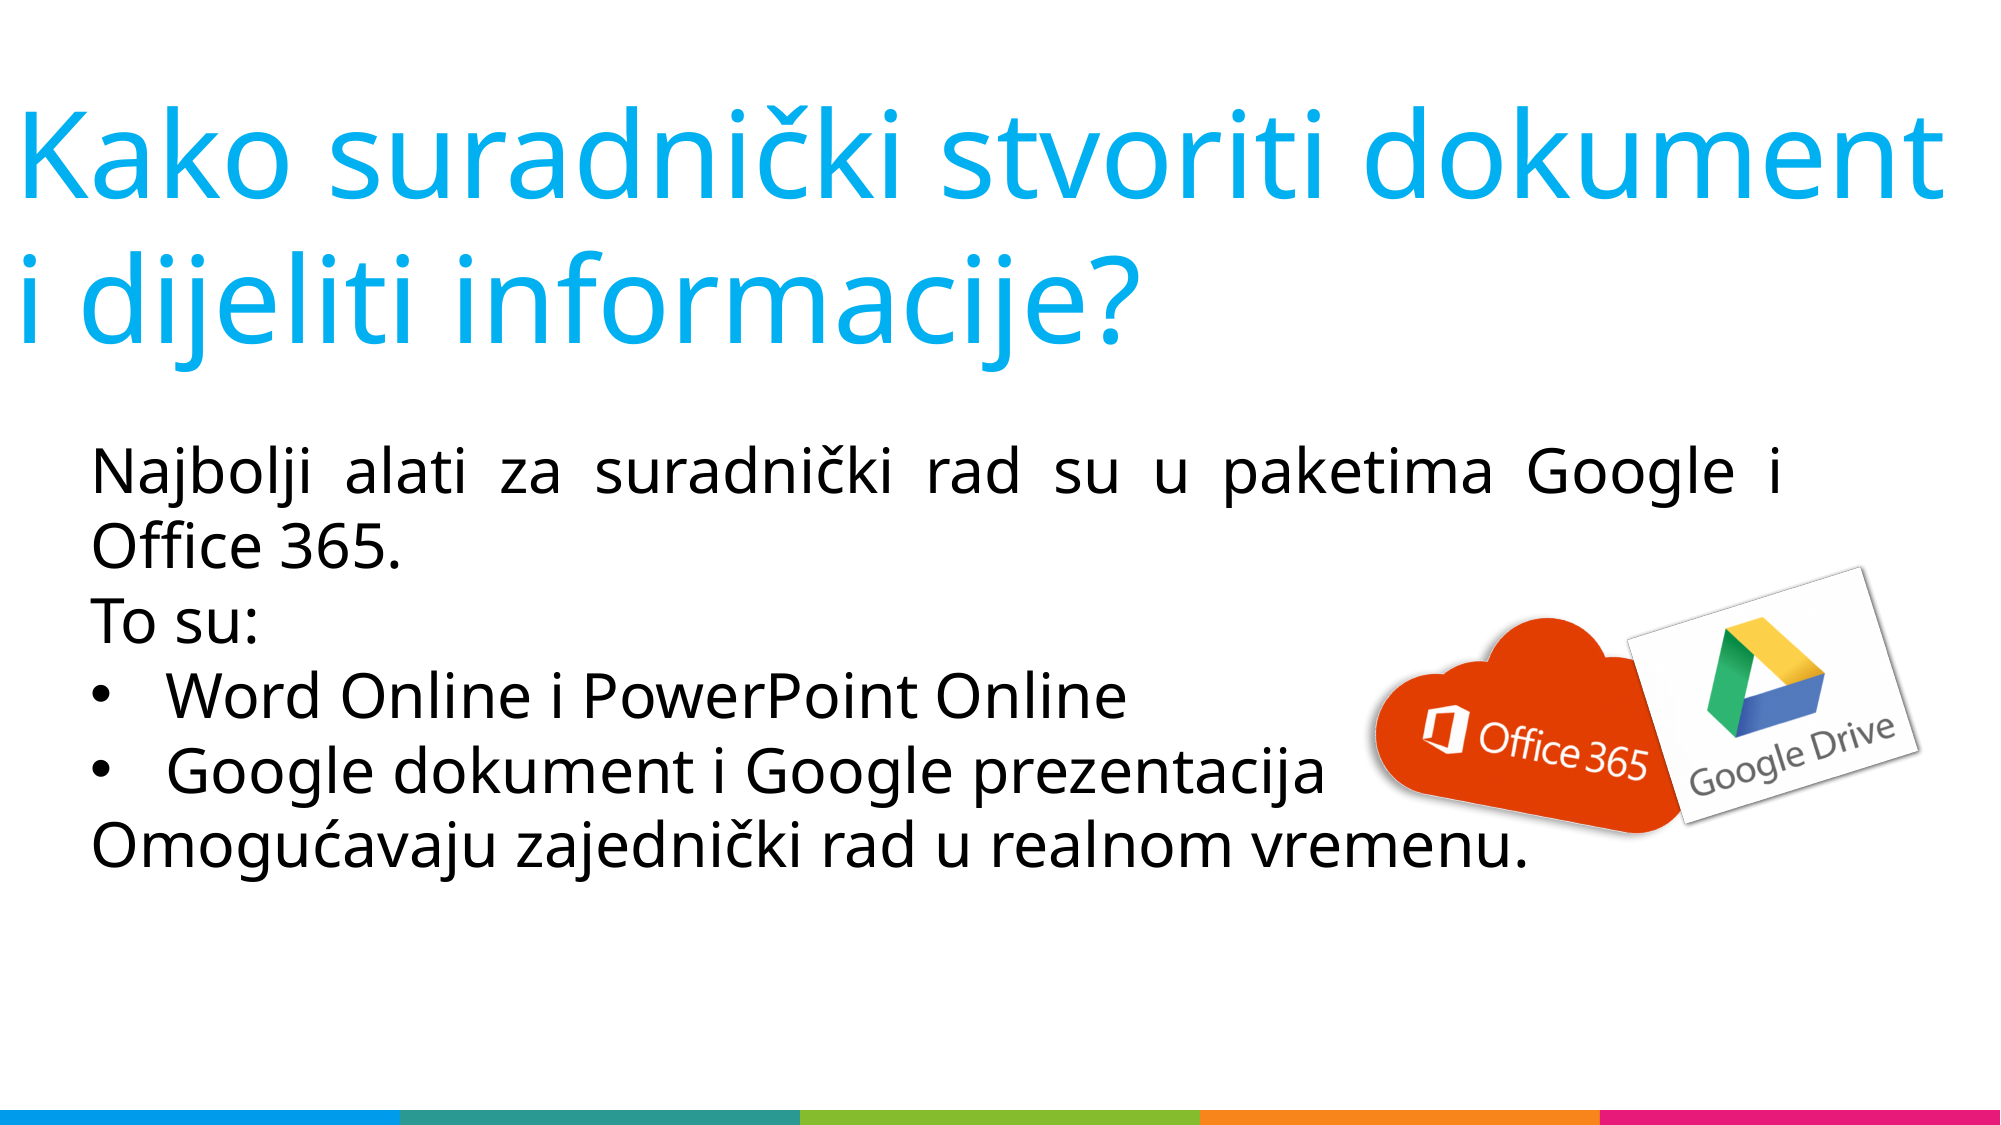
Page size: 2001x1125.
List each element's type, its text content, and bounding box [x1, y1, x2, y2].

text_box Kako suradnički stvoriti dokument i dijeliti informacije? [0, 70, 2000, 394]
text_box Najbolji alati za suradnički rad su u paketima Google i Office 365. To su: Word Online i PowerPoint Online Google dokument i Google prezentacija Omogućavaju zajednički rad u realnom vremenu. [75, 423, 1801, 1006]
picture [1364, 563, 1924, 843]
